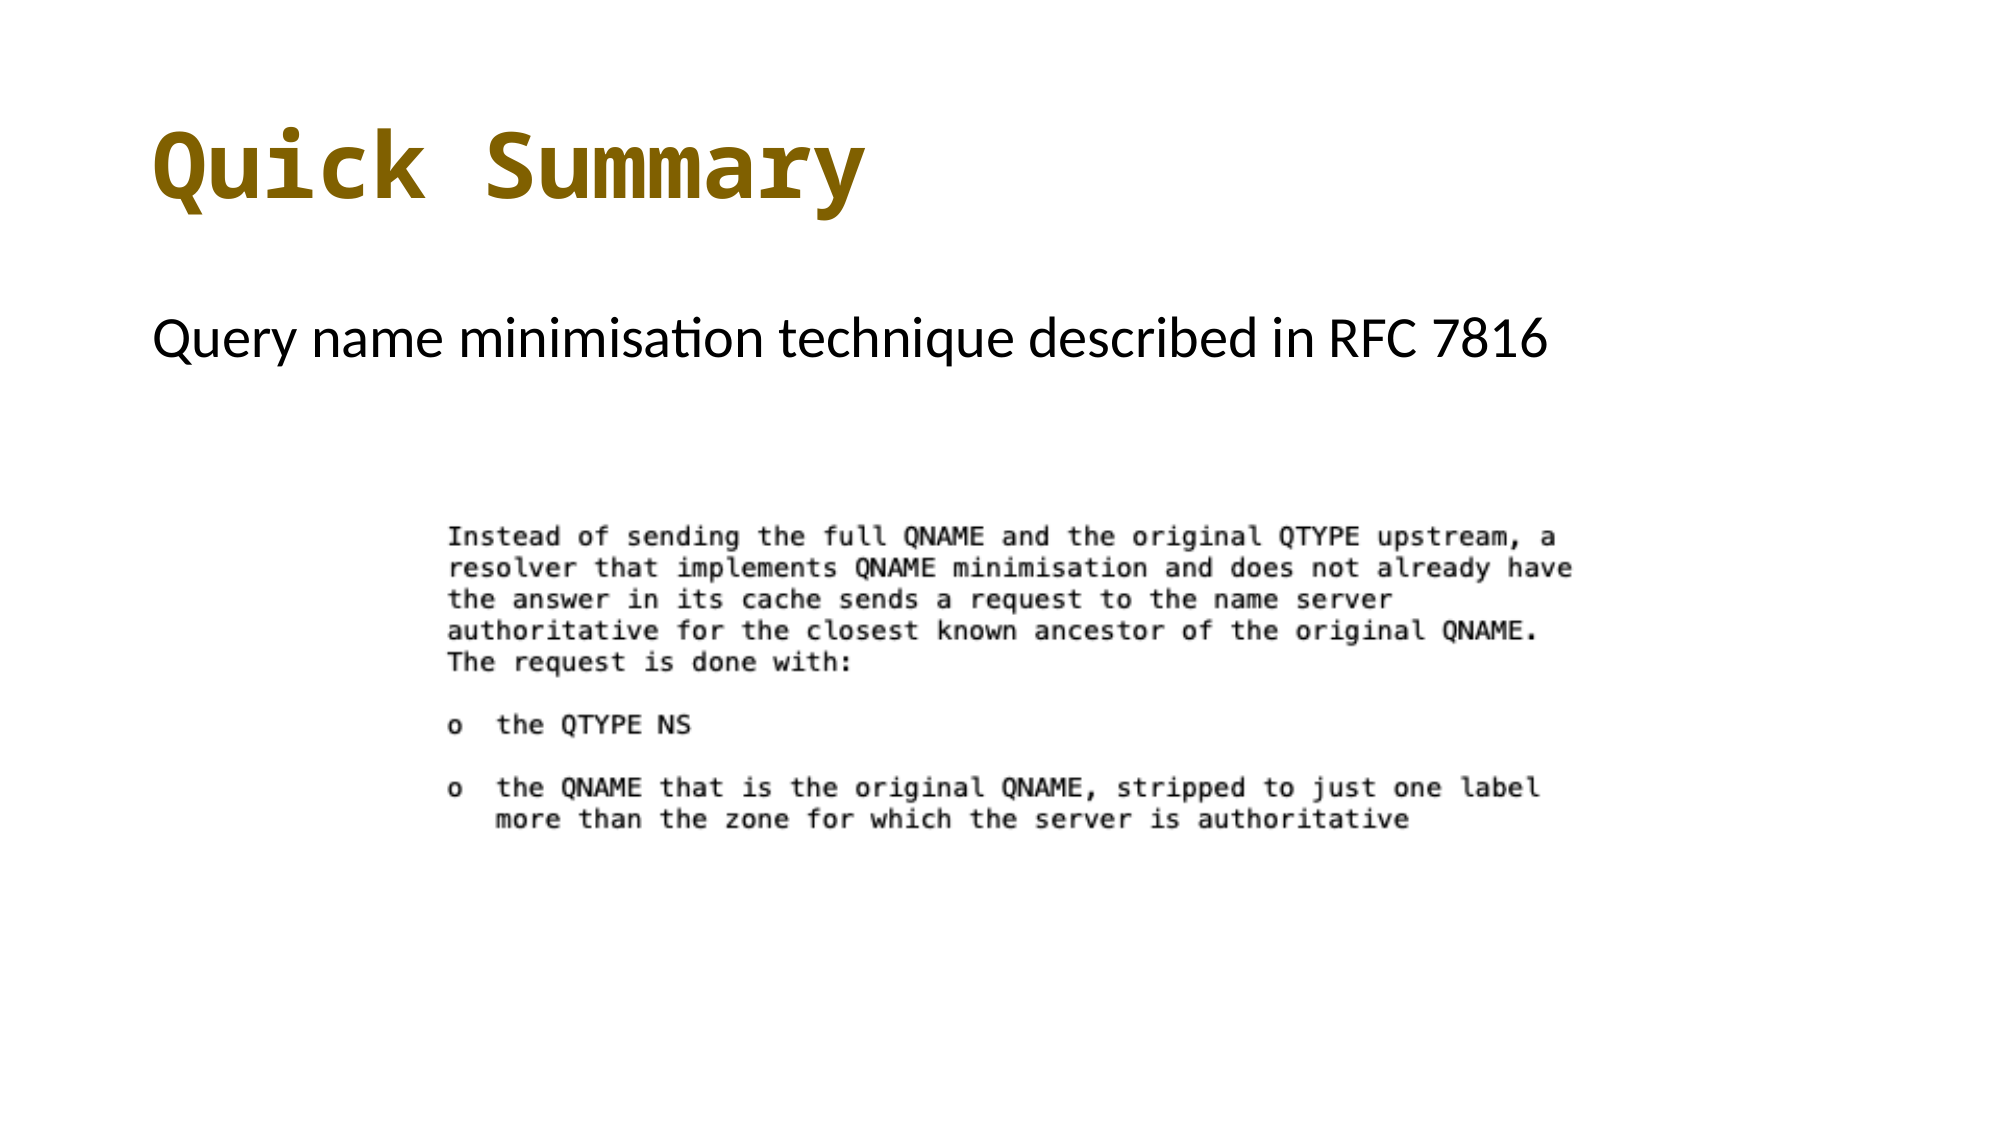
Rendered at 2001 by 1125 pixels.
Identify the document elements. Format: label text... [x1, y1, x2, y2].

list Query name minimisation technique described in RFC 7816 [137, 299, 1863, 1014]
picture [421, 504, 1603, 862]
title Quick Summary [137, 59, 1863, 278]
